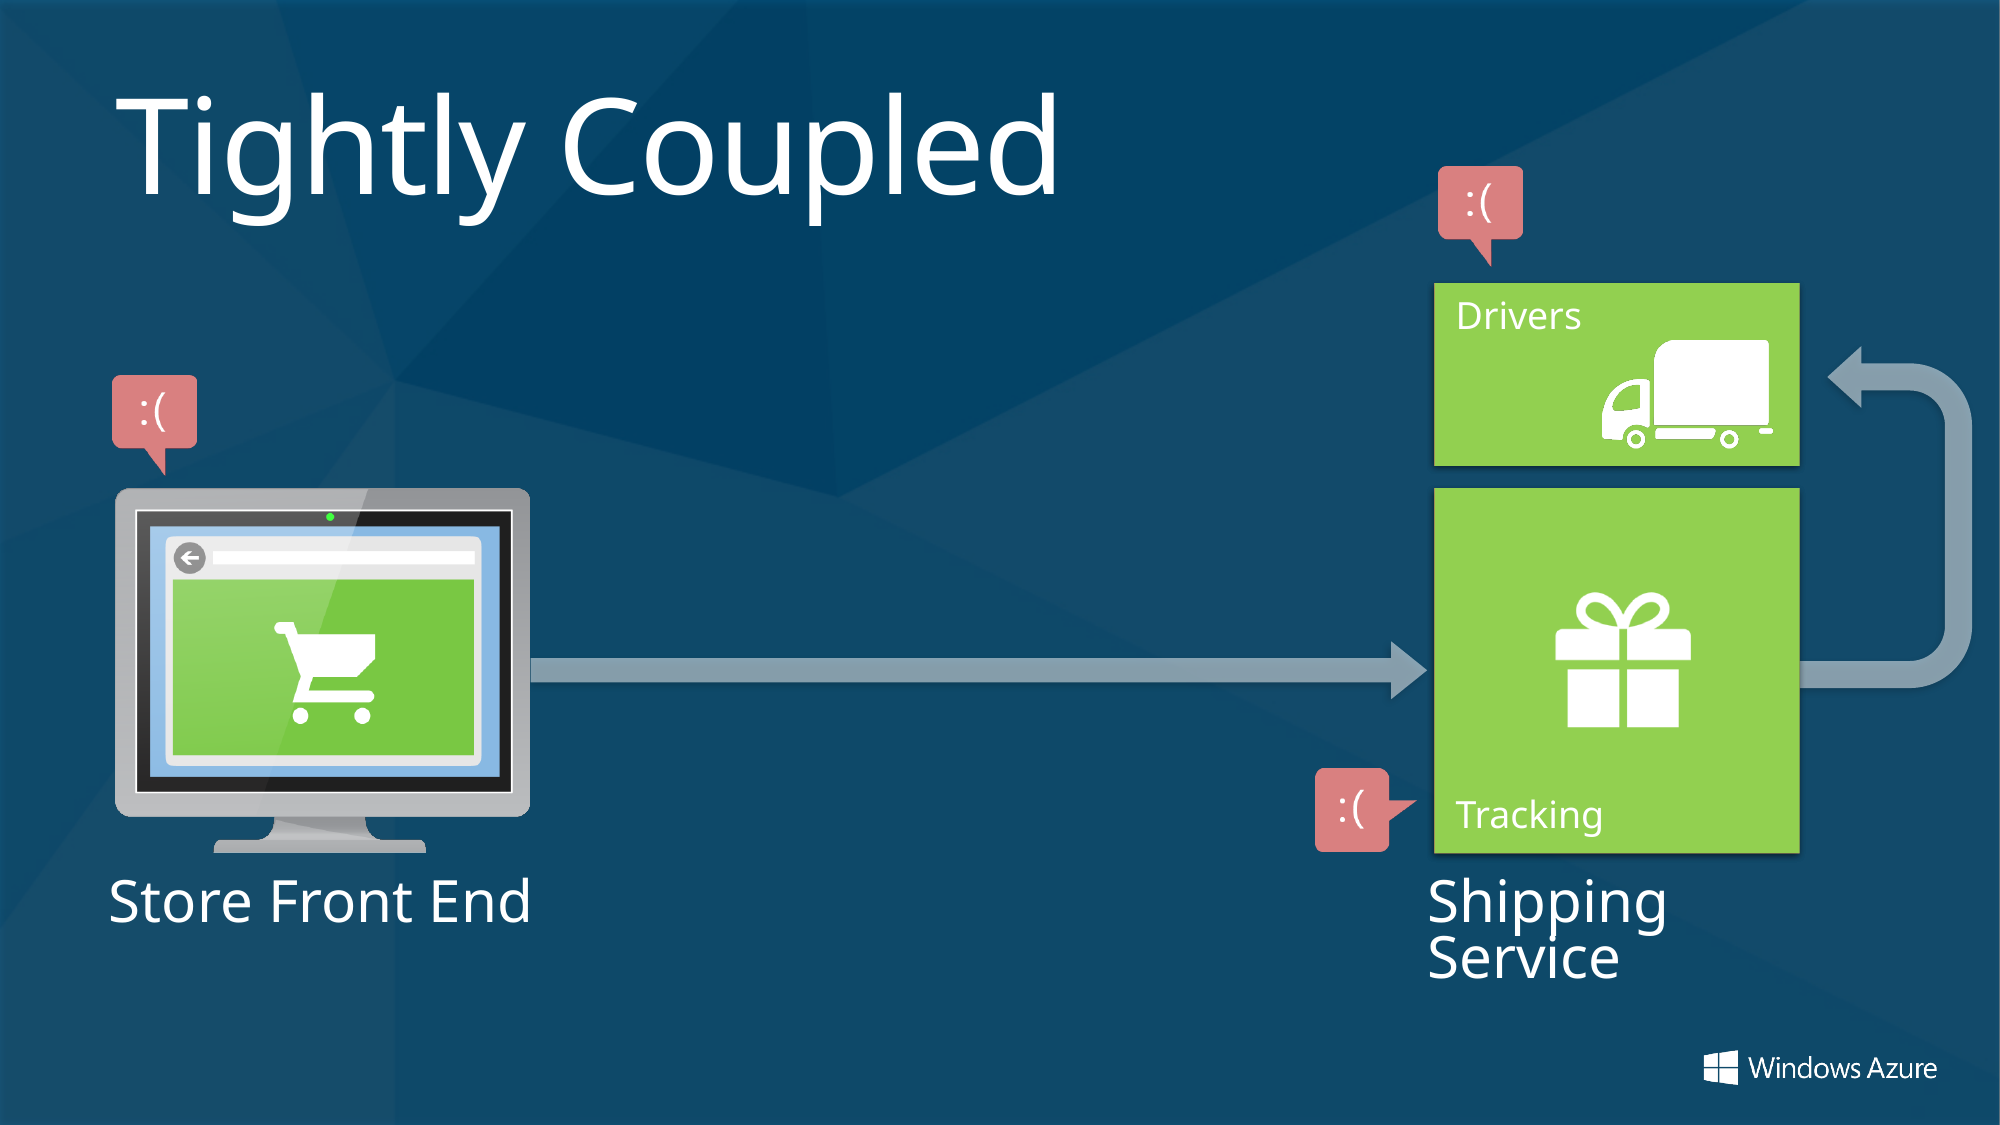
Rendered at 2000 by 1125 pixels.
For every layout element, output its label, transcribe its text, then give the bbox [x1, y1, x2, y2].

text_box Tightly Coupled [115, 79, 1916, 224]
text_box [1434, 487, 1800, 854]
text_box Drivers [1455, 300, 1779, 337]
picture [0, 0, 2000, 1125]
text_box Store Front End [109, 878, 539, 935]
text_box Tracking [1455, 799, 1779, 836]
text_box Shipping Service [1427, 878, 1857, 991]
text_box [535, 640, 1427, 700]
text_box [1434, 282, 1800, 467]
text_box [1806, 345, 1973, 689]
